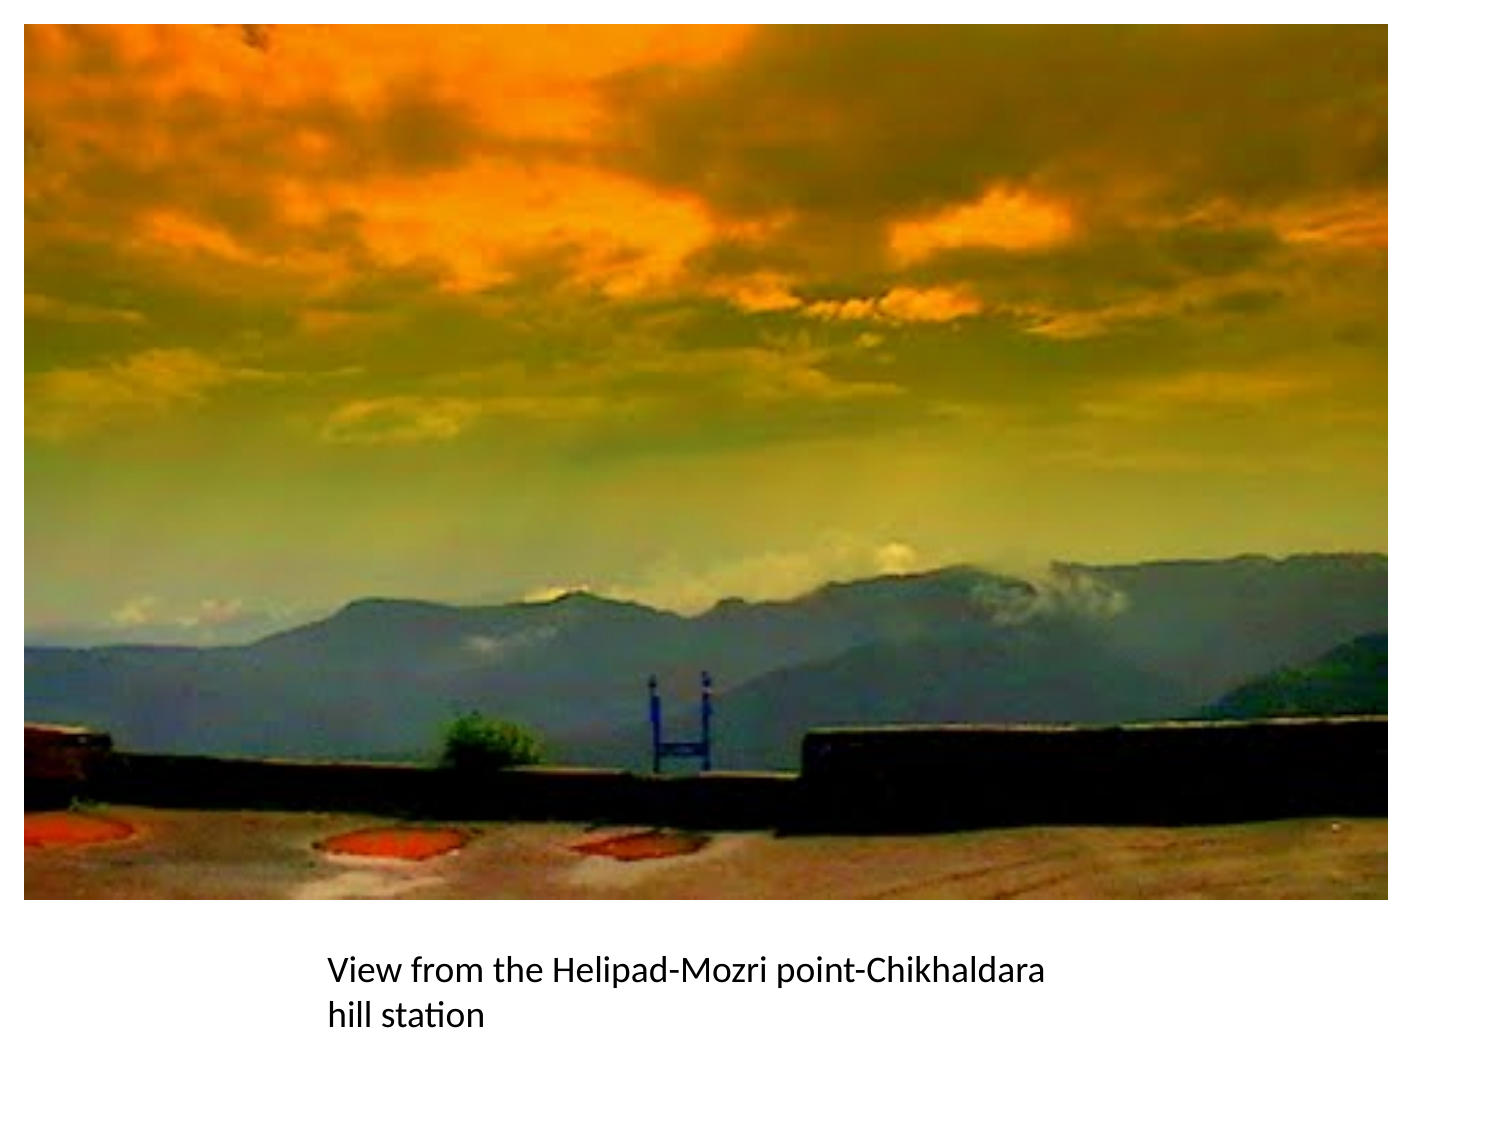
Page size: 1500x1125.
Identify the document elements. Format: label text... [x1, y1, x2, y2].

picture [24, 24, 1388, 901]
text_box View from the Helipad-Mozri point-Chikhaldara hill station [312, 937, 1063, 1043]
